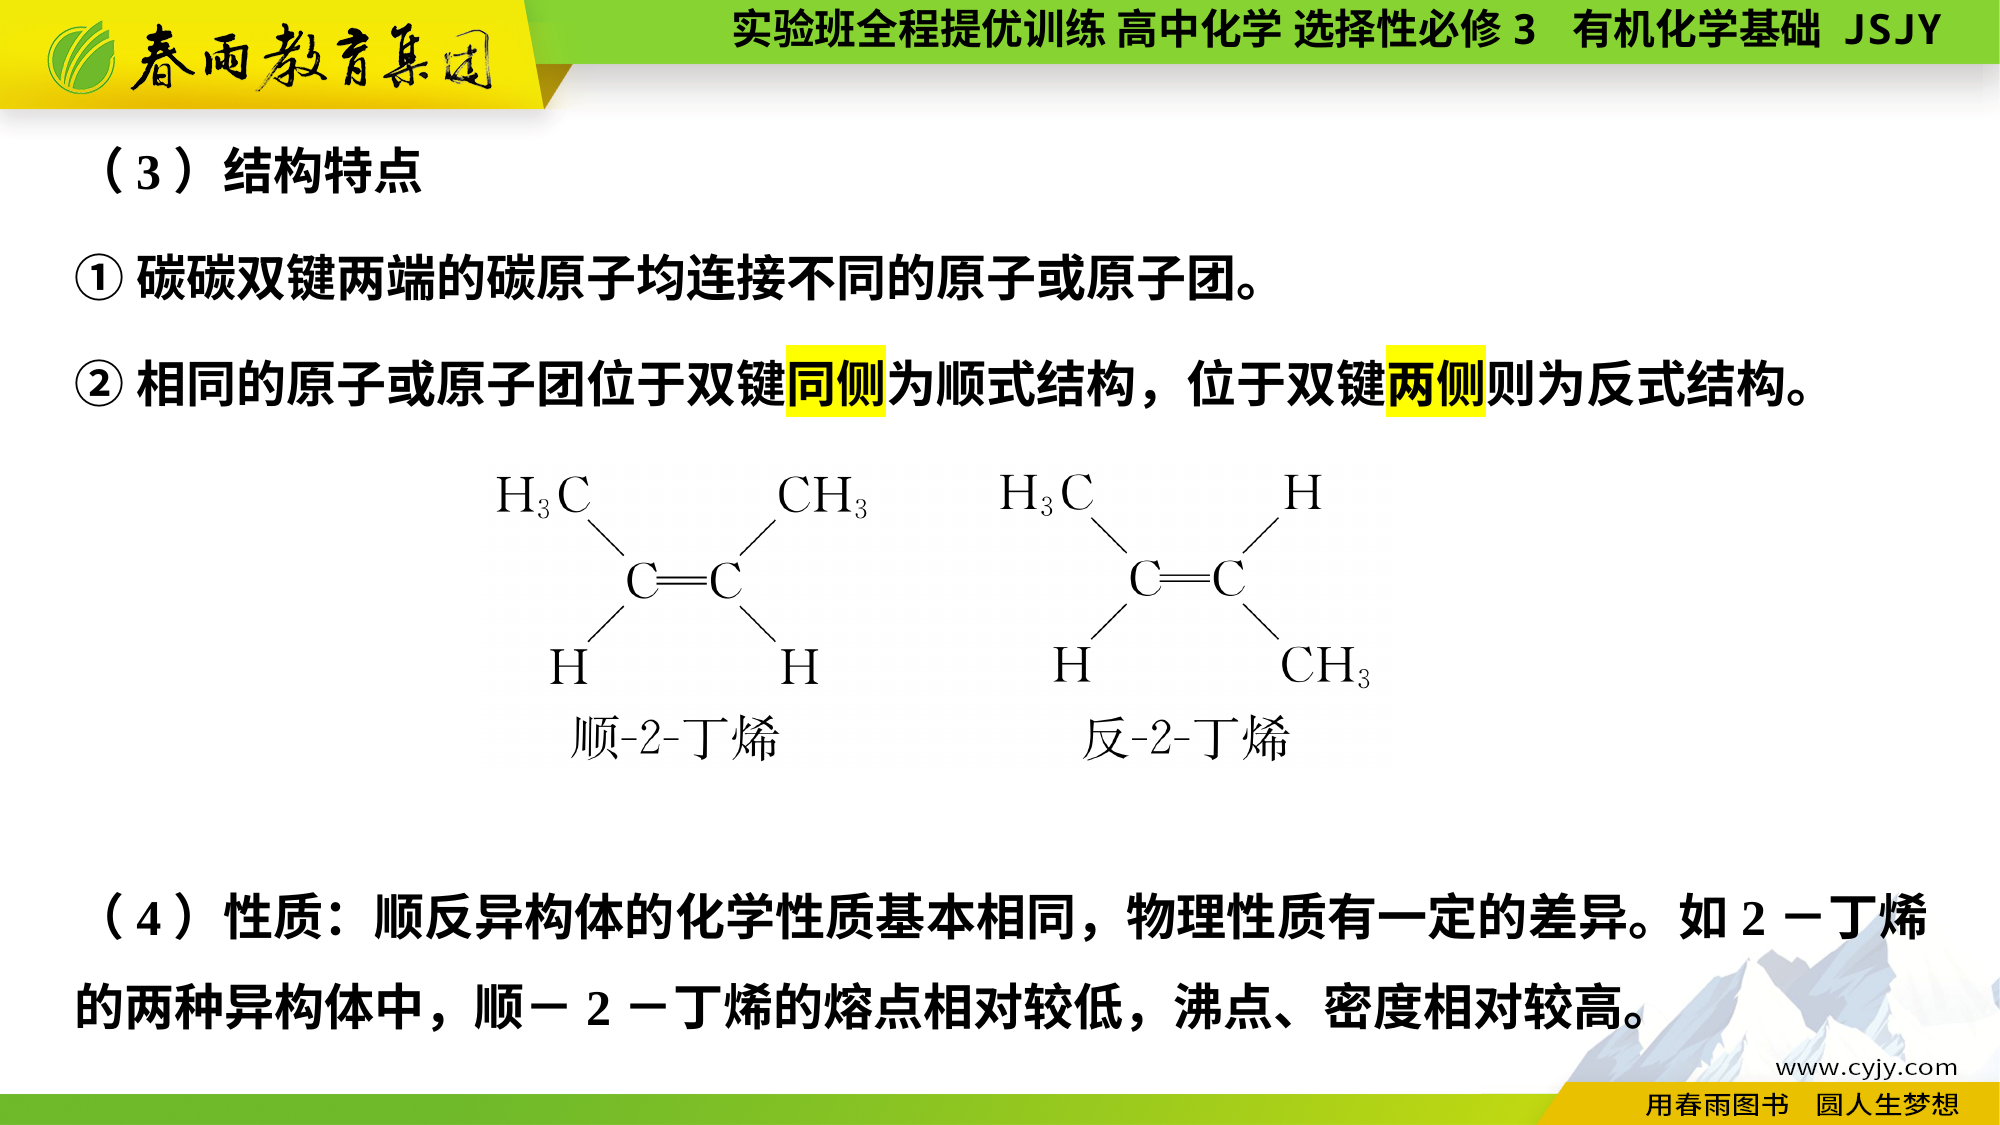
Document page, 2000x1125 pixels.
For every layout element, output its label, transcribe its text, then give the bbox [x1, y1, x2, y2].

picture [0, 0, 2000, 1125]
list （3）结构特点 ①碳碳双键两端的碳原子均连接不同的原子或原子团。 ②相同的原子或原子团位于双键同侧为顺式结构，位于双键两侧则为反式结构。 （4）性质：顺反异构体的化学性质基本相同，物理性质有一定的差异。如2－丁烯的两种异构体中，顺－2－丁烯的熔点相对较低，沸点、密度相对较高。 [59, 101, 1944, 1053]
